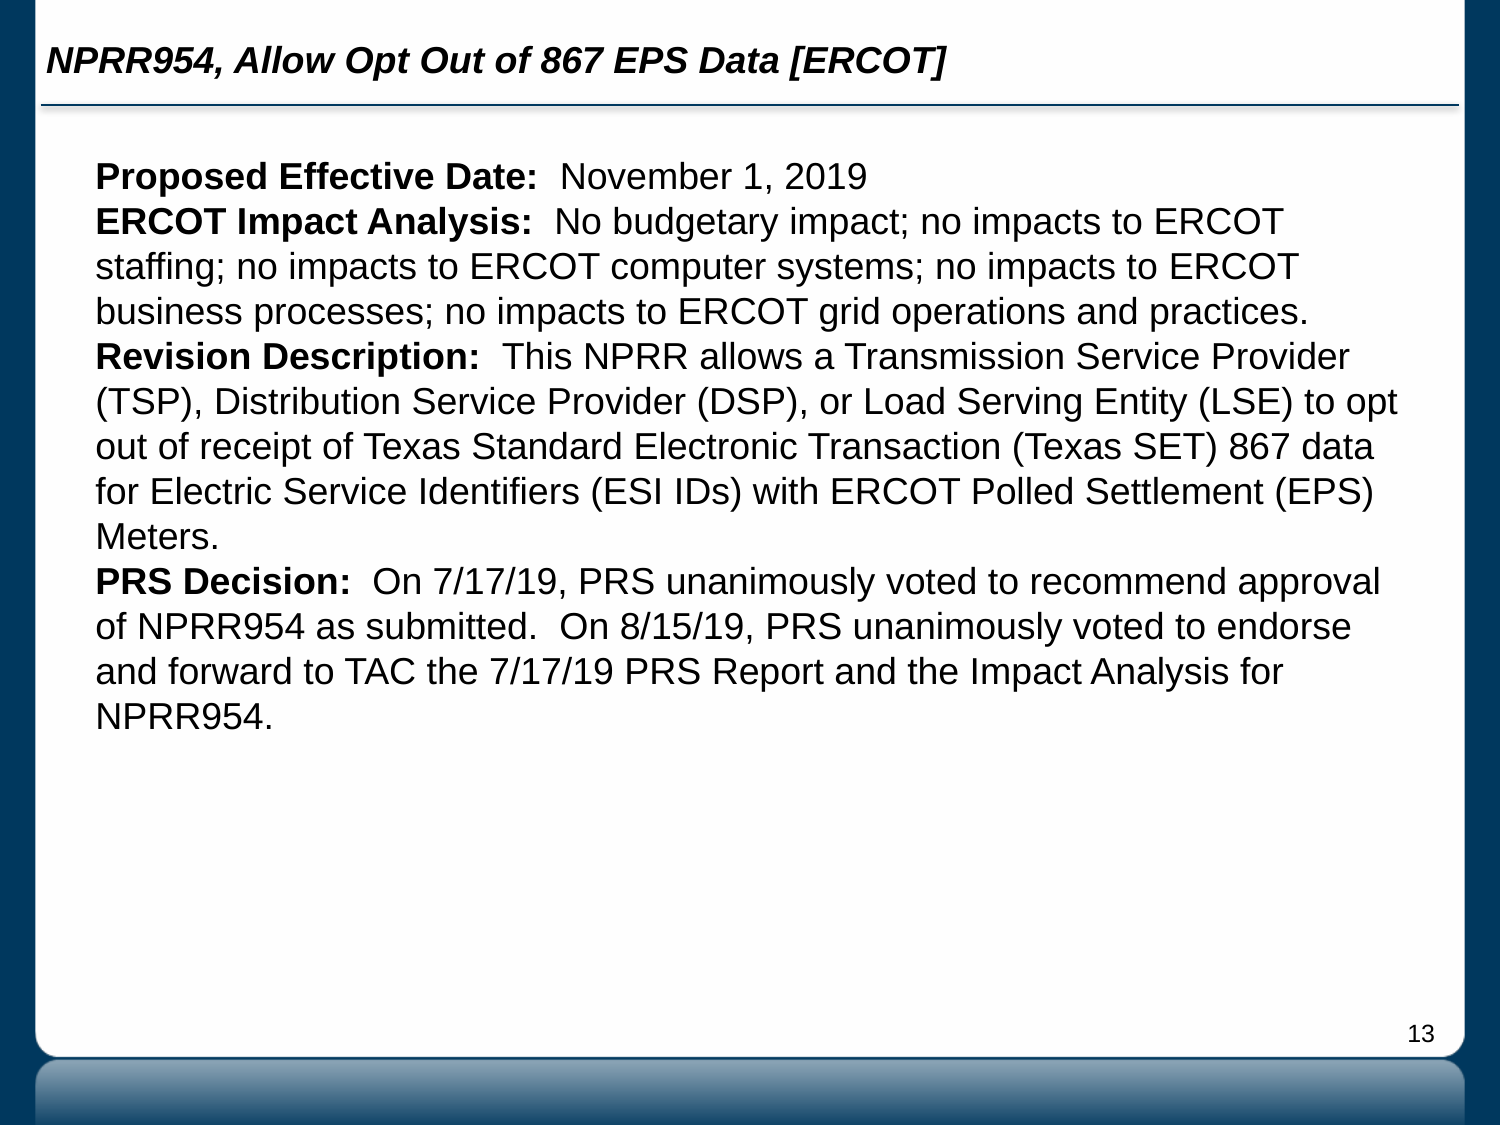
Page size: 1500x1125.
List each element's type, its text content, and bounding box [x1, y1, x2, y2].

picture [35, 0, 1465, 1125]
title NPRR954, Allow Opt Out of 867 EPS Data [ERCOT] [31, 20, 1464, 97]
text_box Proposed Effective Date: November 1, 2019 ERCOT Impact Analysis: No budgetary impact; no impacts to ERCOT staffing; no impacts to ERCOT computer systems; no impacts to ERCOT business processes; no impacts to ERCOT grid operations and practices. Revision Description: This NPRR allows a Transmission Service Provider (TSP), Distribution Service Provider (DSP), or Load Serving Entity (LSE) to opt out of receipt of Texas Standard Electronic Transaction (Texas SET) 867 data for Electric Service Identifiers (ESI IDs) with ERCOT Polled Settlement (EPS) Meters. PRS Decision: On 7/17/19, PRS unanimously voted to recommend approval of NPRR954 as submitted. On 8/15/19, PRS unanimously voted to endorse and forward to TAC the 7/17/19 PRS Report and the Impact Analysis for NPRR954. [80, 144, 1435, 744]
